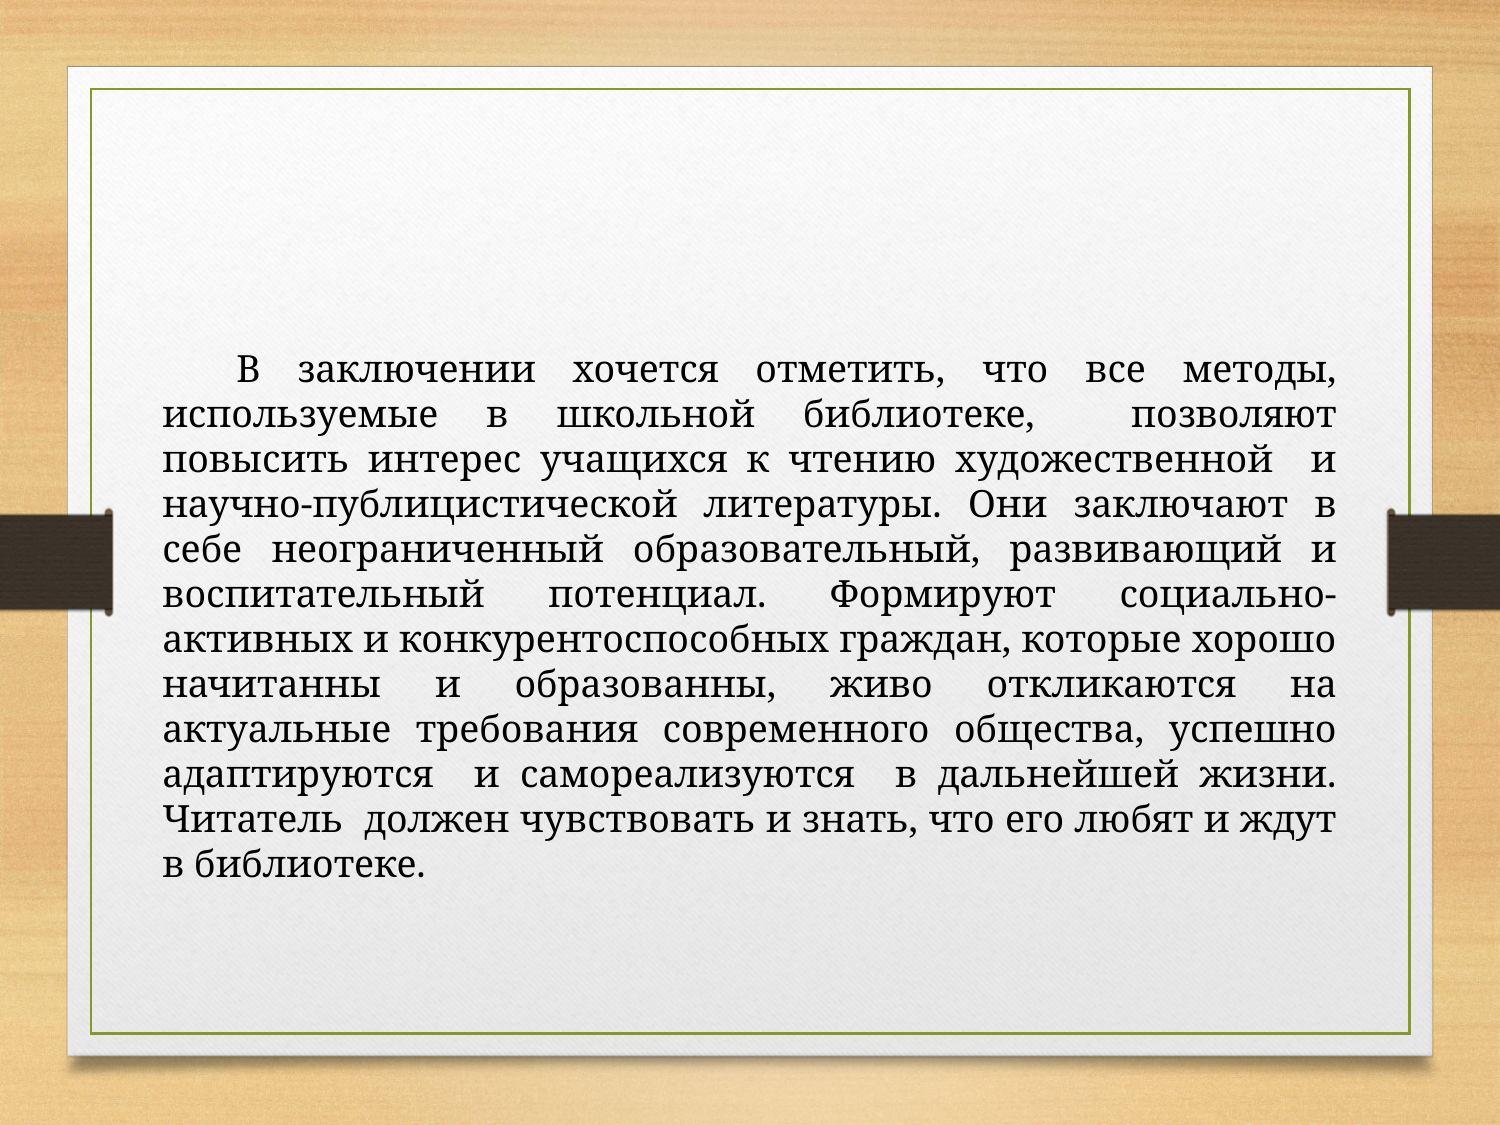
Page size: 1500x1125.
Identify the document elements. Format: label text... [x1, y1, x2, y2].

picture [0, 0, 1500, 1125]
text_box В заключении хочется отметить, что все методы, используемые в школьной библиотеке, позволяют повысить интерес учащихся к чтению художественной и научно-публицистической литературы. Они заключают в себе неограниченный образовательный, развивающий и воспитательный потенциал. Формируют социально-активных и конкурентоспособных граждан, которые хорошо начитанны и образованны, живо откликаются на актуальные требования современного общества, успешно адаптируются и самореализуются в дальнейшей жизни. Читатель должен чувствовать и знать, что его любят и ждут в библиотеке. [147, 338, 1353, 893]
